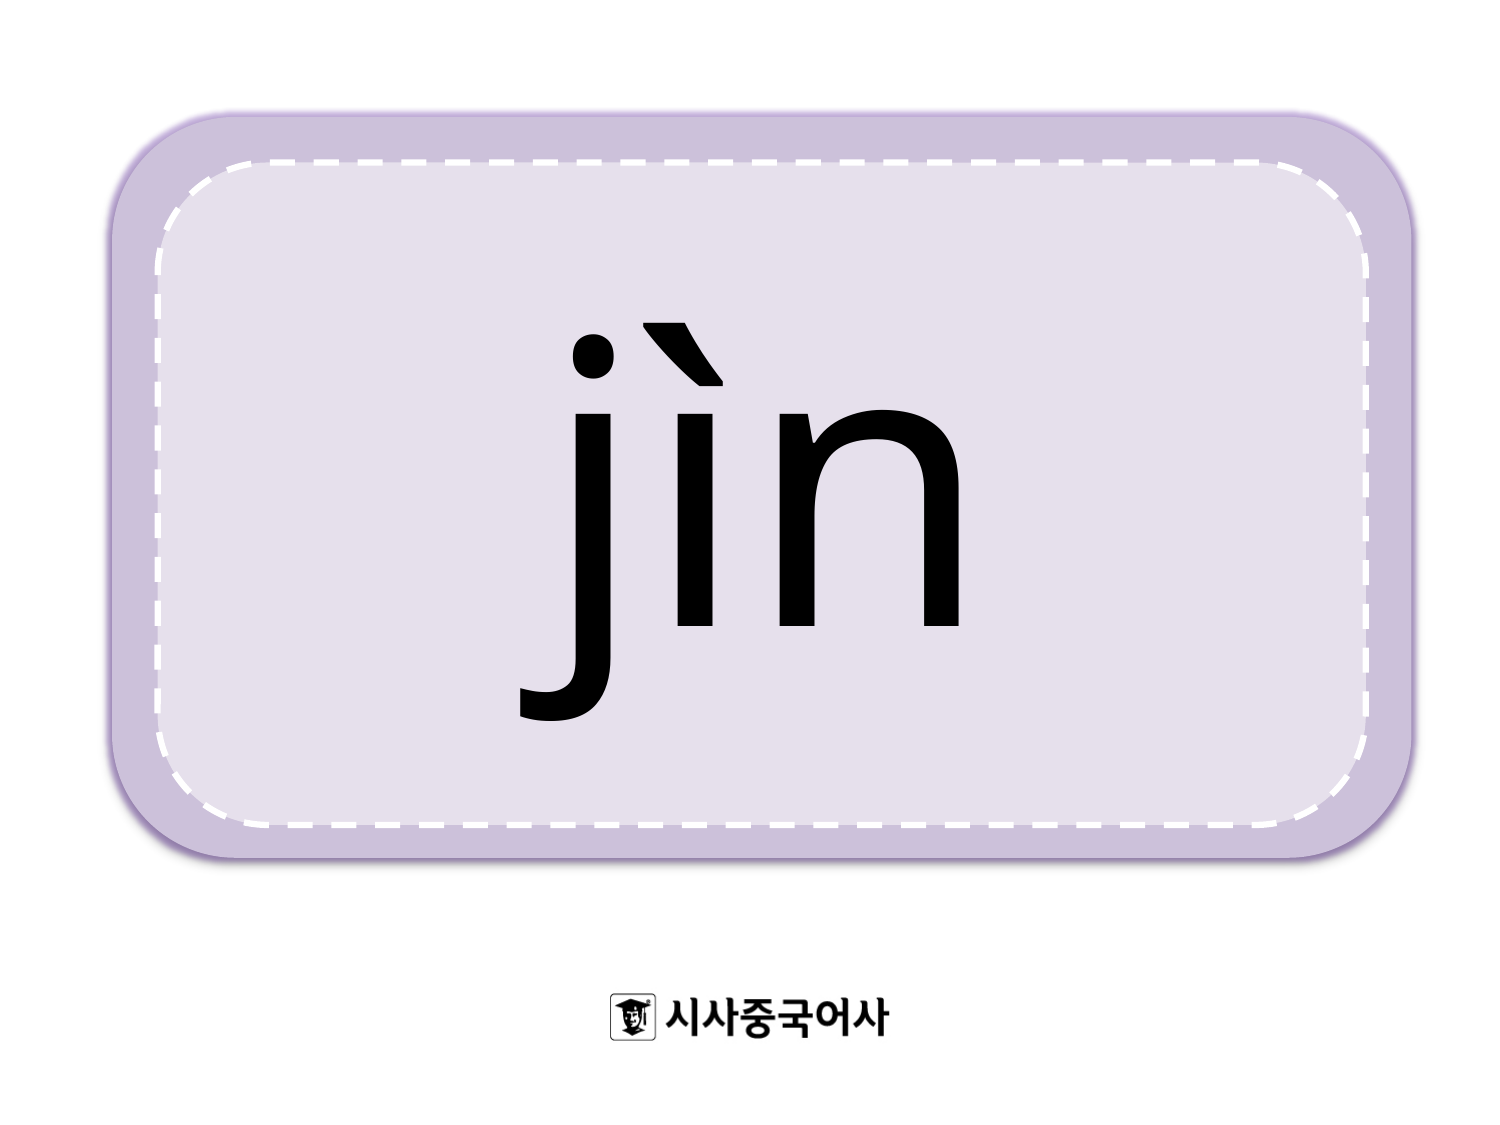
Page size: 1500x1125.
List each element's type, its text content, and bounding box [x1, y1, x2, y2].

picture [602, 987, 898, 1047]
text_box jìn [162, 137, 1371, 800]
